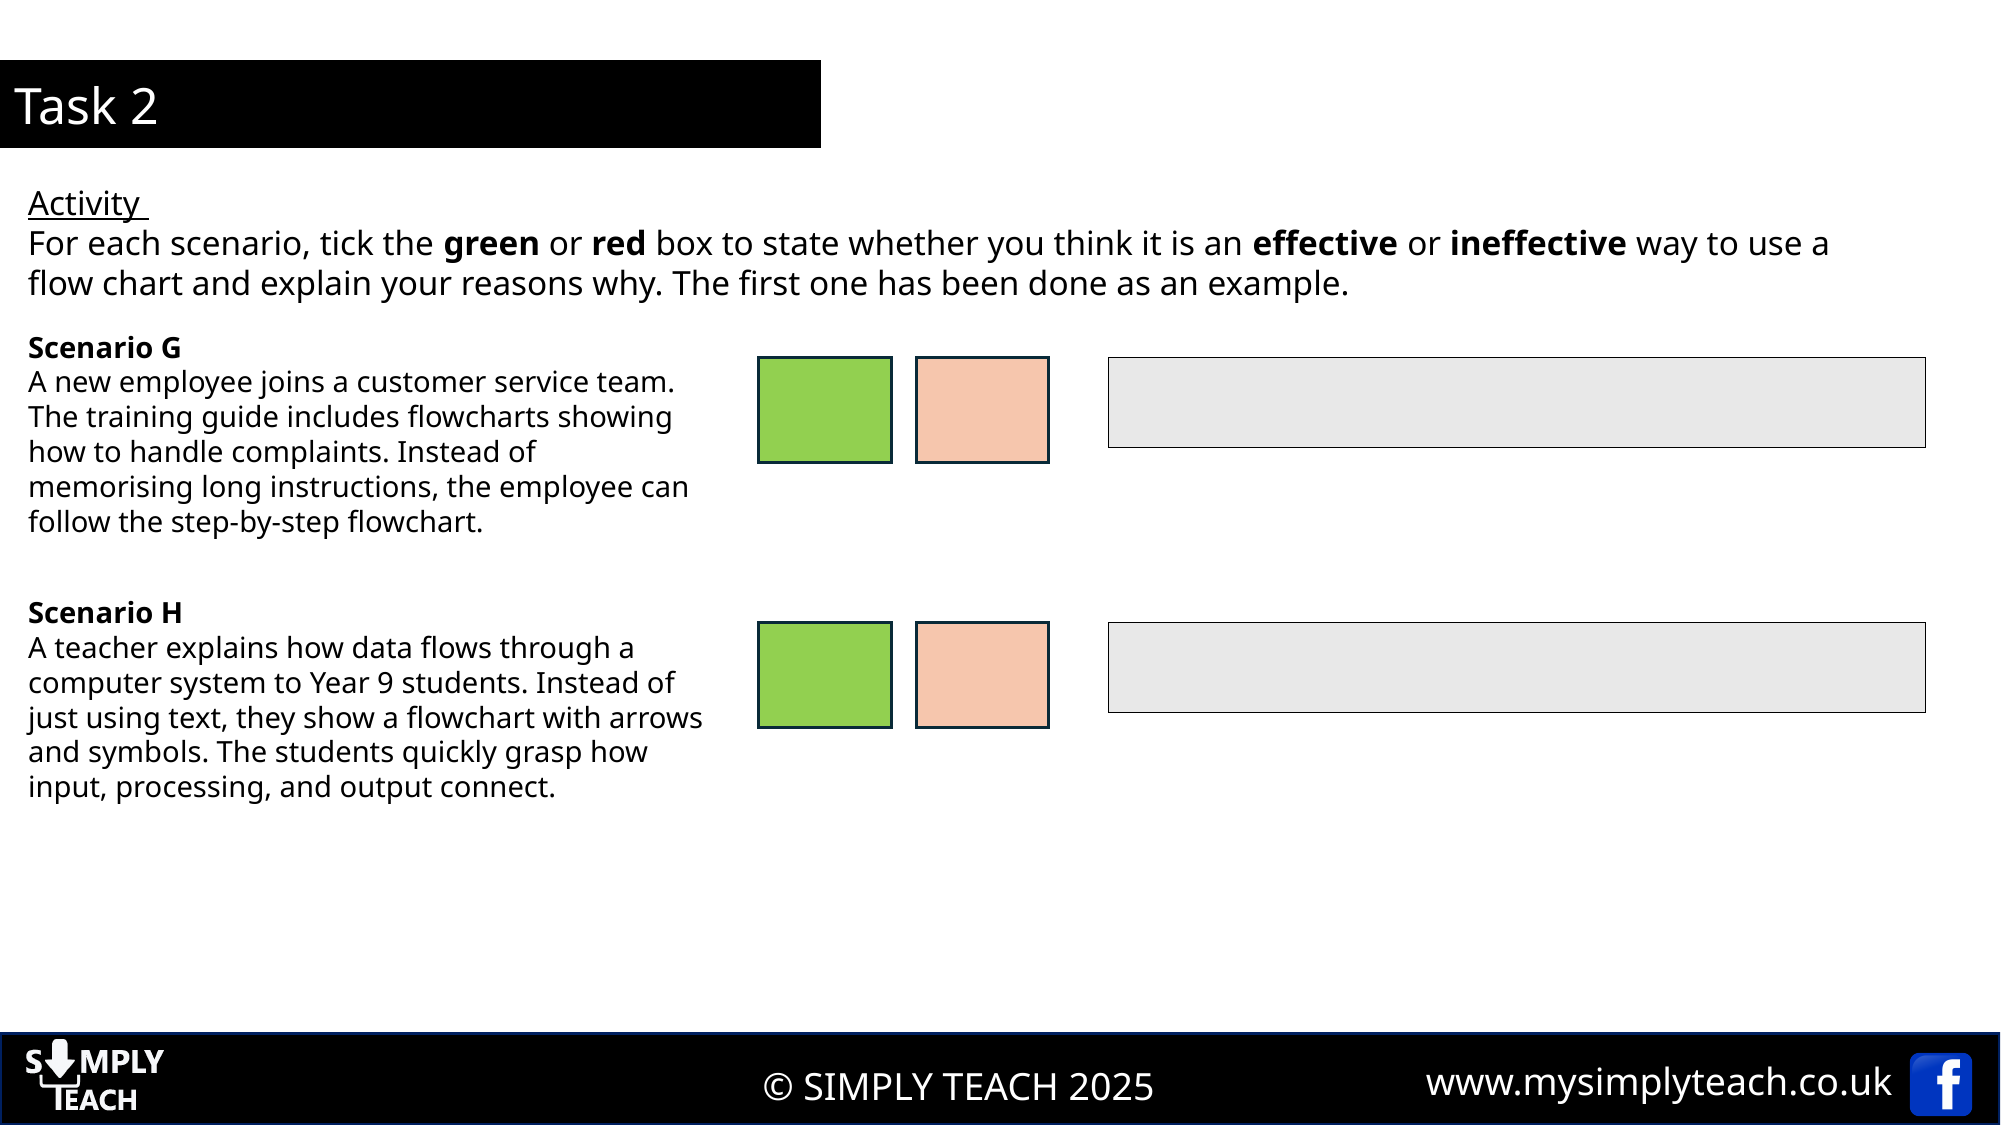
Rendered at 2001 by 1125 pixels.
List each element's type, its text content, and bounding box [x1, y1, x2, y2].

text_box [915, 621, 1050, 729]
picture [15, 1033, 182, 1122]
text_box [1107, 621, 1927, 714]
text_box Scenario H A teacher explains how data flows through a computer system to Year 9 students. Instead of just using text, they show a flowchart with arrows and symbols. The students quickly grasp how input, processing, and output connect. [13, 586, 721, 812]
text_box Scenario G A new employee joins a customer service team. The training guide includes flowcharts showing how to handle complaints. Instead of memorising long instructions, the employee can follow the step-by-step flowchart. [13, 321, 721, 546]
picture [1907, 1050, 1975, 1119]
text_box [1107, 356, 1927, 449]
text_box Activity For each scenario, tick the green or red box to state whether you think it is an effective or ineffective way to use a flow chart and explain your reasons why. The first one has been done as an example. [13, 174, 1895, 310]
text_box [915, 356, 1050, 464]
text_box [757, 621, 893, 729]
text_box [757, 356, 893, 464]
text_box Task 2 [0, 60, 821, 148]
